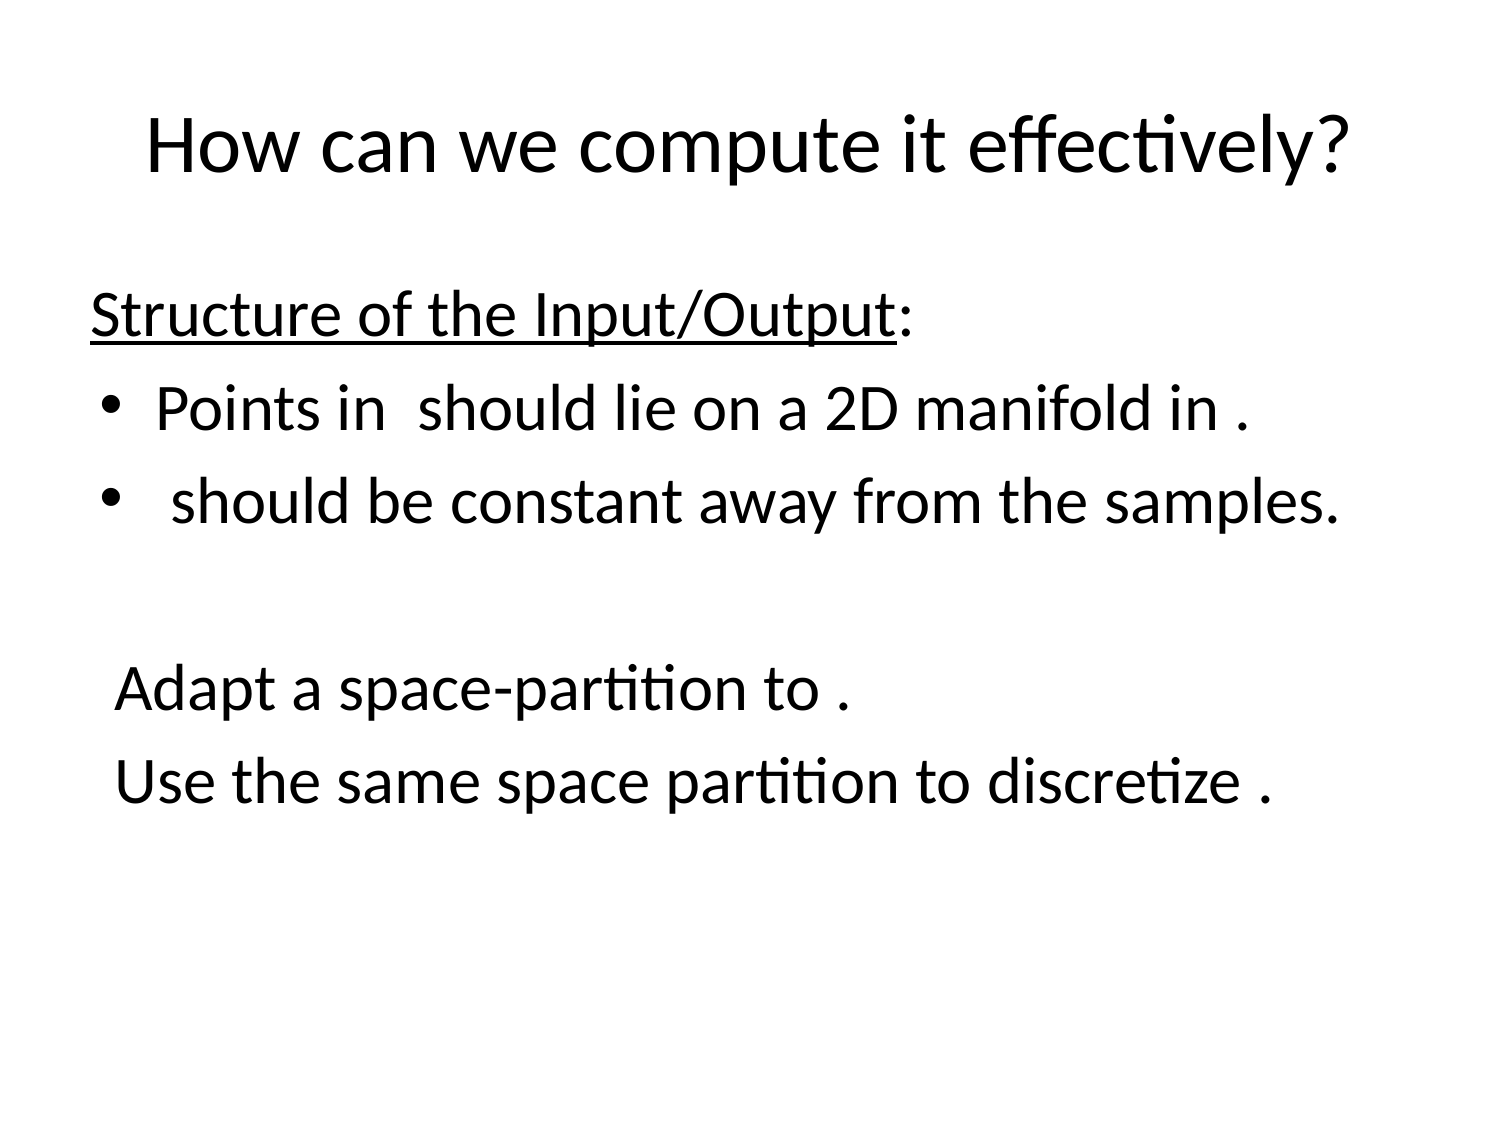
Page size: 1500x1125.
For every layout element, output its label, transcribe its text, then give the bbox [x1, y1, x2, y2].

title How can we compute it effectively? [75, 45, 1425, 233]
